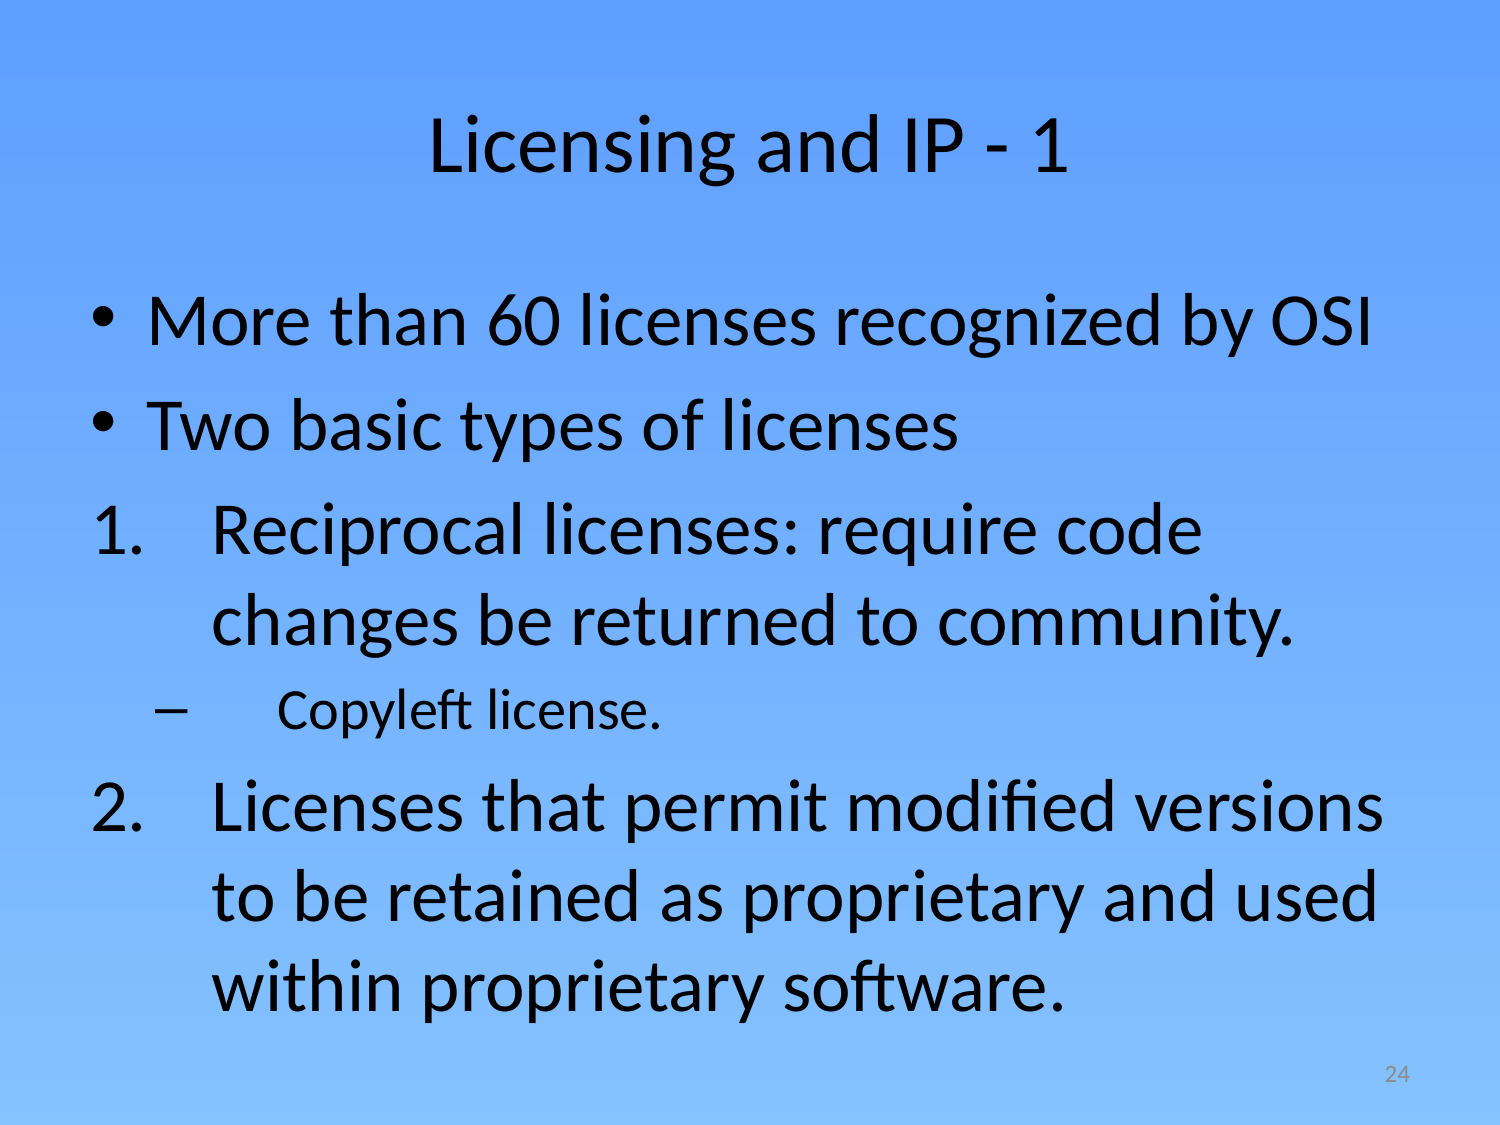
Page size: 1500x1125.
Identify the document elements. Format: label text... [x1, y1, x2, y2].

list More than 60 licenses recognized by OSI Two basic types of licenses Reciprocal licenses: require code changes be returned to community. Copyleft license. Licenses that permit modified versions to be retained as proprietary and used within proprietary software. [74, 262, 1426, 1006]
title Licensing and IP - 1 [74, 44, 1426, 233]
slide_number 24 [1074, 1042, 1425, 1103]
